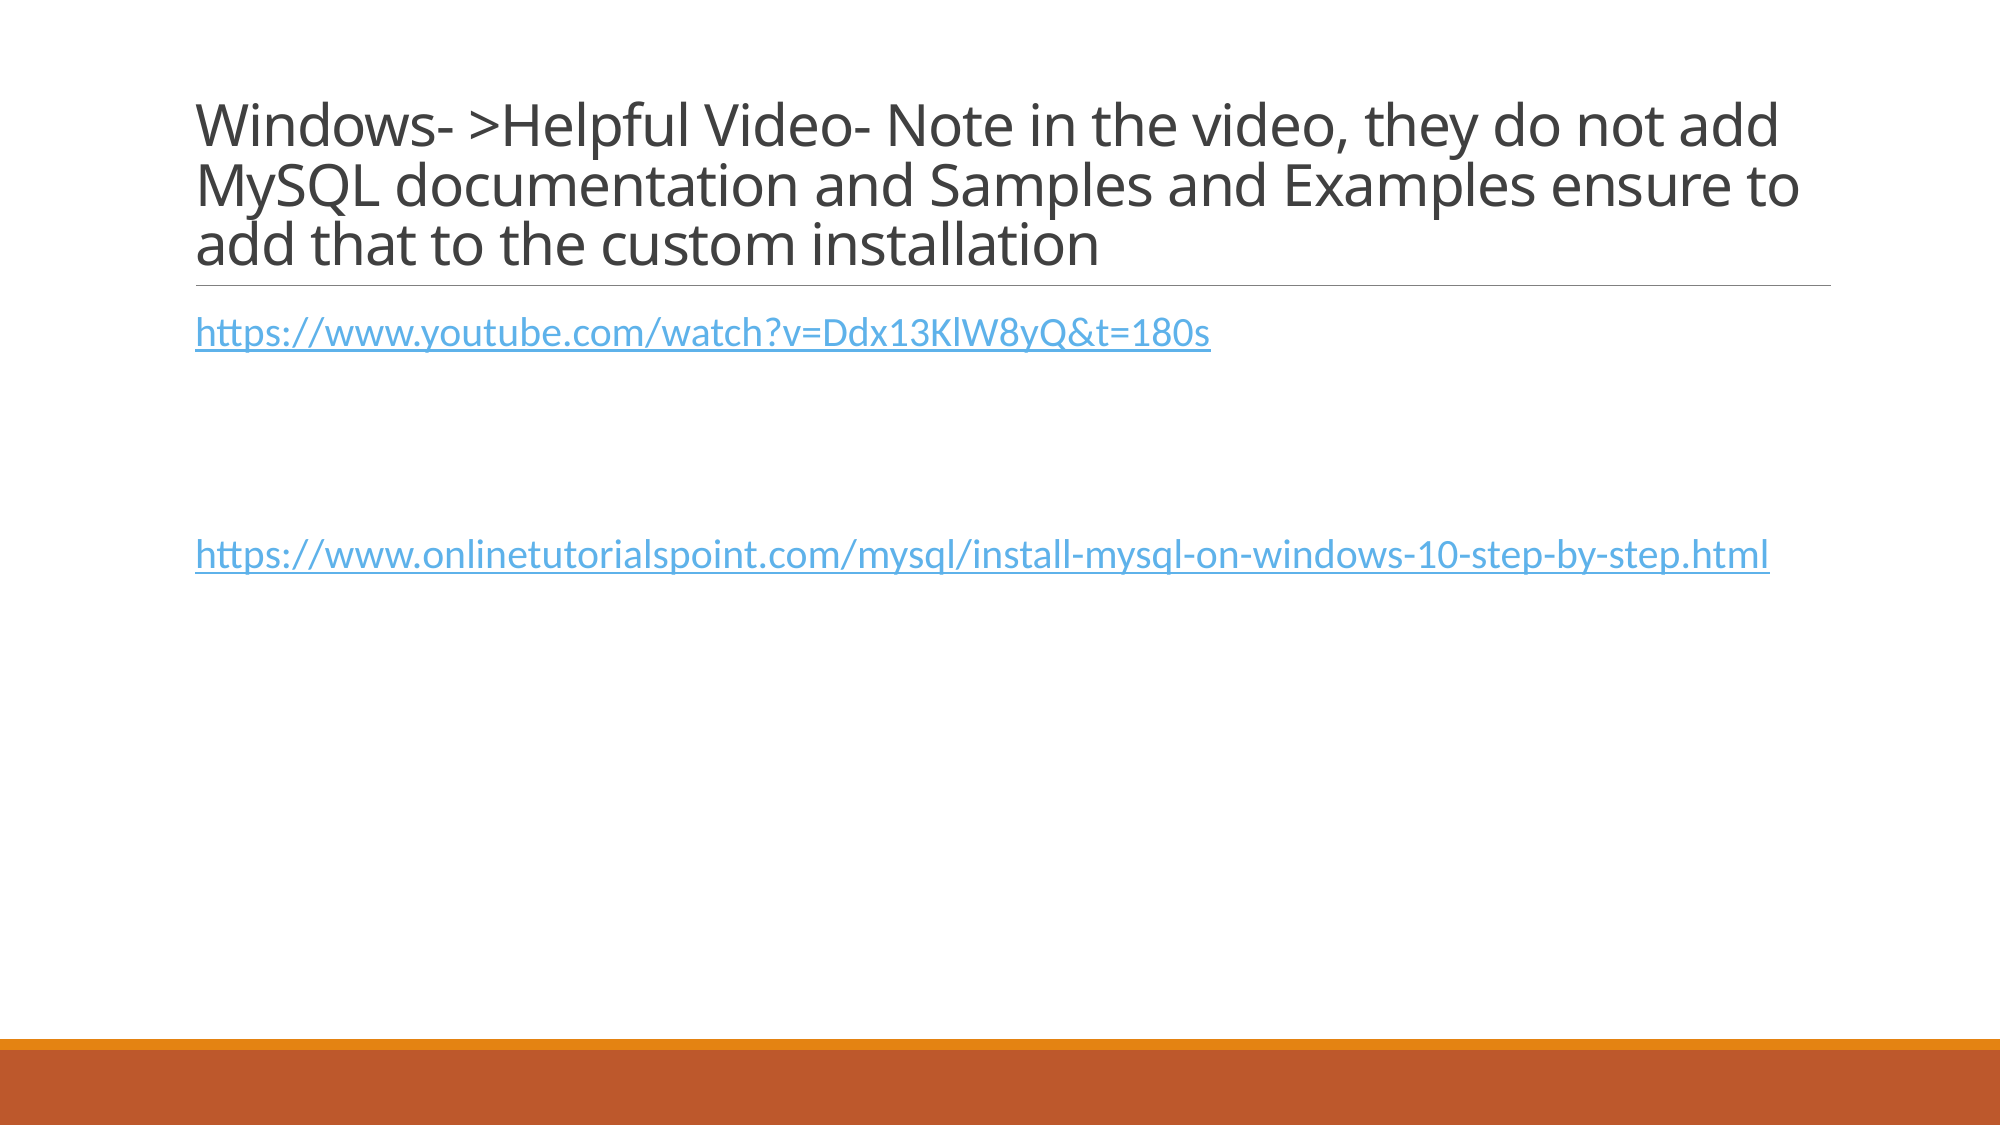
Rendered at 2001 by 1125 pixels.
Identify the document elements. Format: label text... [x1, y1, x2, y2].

title Windows- >Helpful Video- Note in the video, they do not add MySQL documentation and Samples and Examples ensure to add that to the custom installation [180, 47, 1830, 285]
list https://www.youtube.com/watch?v=Ddx13KlW8yQ&t=180s https://www.onlinetutorialspoint.com/mysql/install-mysql-on-windows-10-step-by-step.html [180, 302, 1830, 963]
